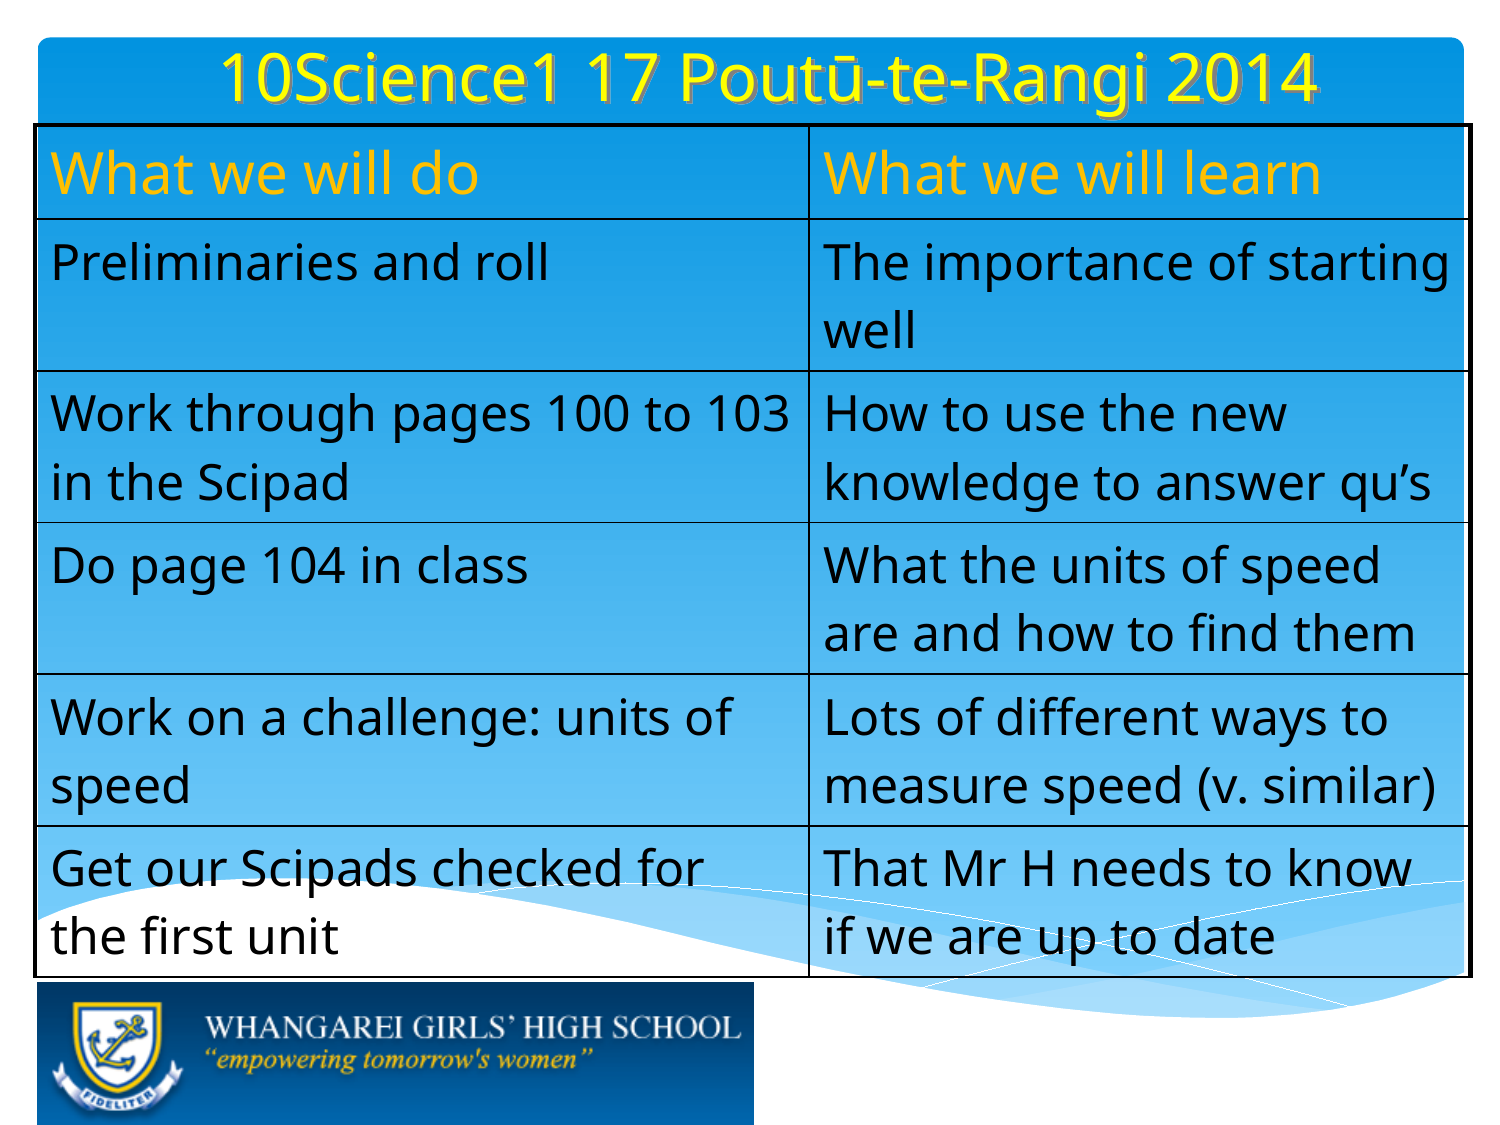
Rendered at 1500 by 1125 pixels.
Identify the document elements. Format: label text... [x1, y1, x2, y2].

table_cell Get our Scipads checked for the first unit [37, 827, 808, 976]
table_cell Preliminaries and roll [37, 220, 808, 370]
table_cell Work through pages 100 to 103 in the Scipad [37, 372, 808, 522]
table_cell How to use the new knowledge to answer qu’s [810, 372, 1468, 522]
table_cell What the units of speed are and how to find them [810, 523, 1468, 673]
table_header What we will do [37, 127, 808, 218]
table_cell Lots of different ways to measure speed (v. similar) [810, 675, 1468, 825]
table_header What we will learn [810, 127, 1468, 218]
text_box 10Science1 17 Poutū-te-Rangi 2014 [162, 24, 1375, 123]
table_cell Do page 104 in class [37, 523, 808, 673]
picture [37, 982, 754, 1125]
table_cell That Mr H needs to know if we are up to date [810, 827, 1468, 976]
table_cell Work on a challenge: units of speed [37, 675, 808, 825]
table_cell The importance of starting well [810, 220, 1468, 370]
